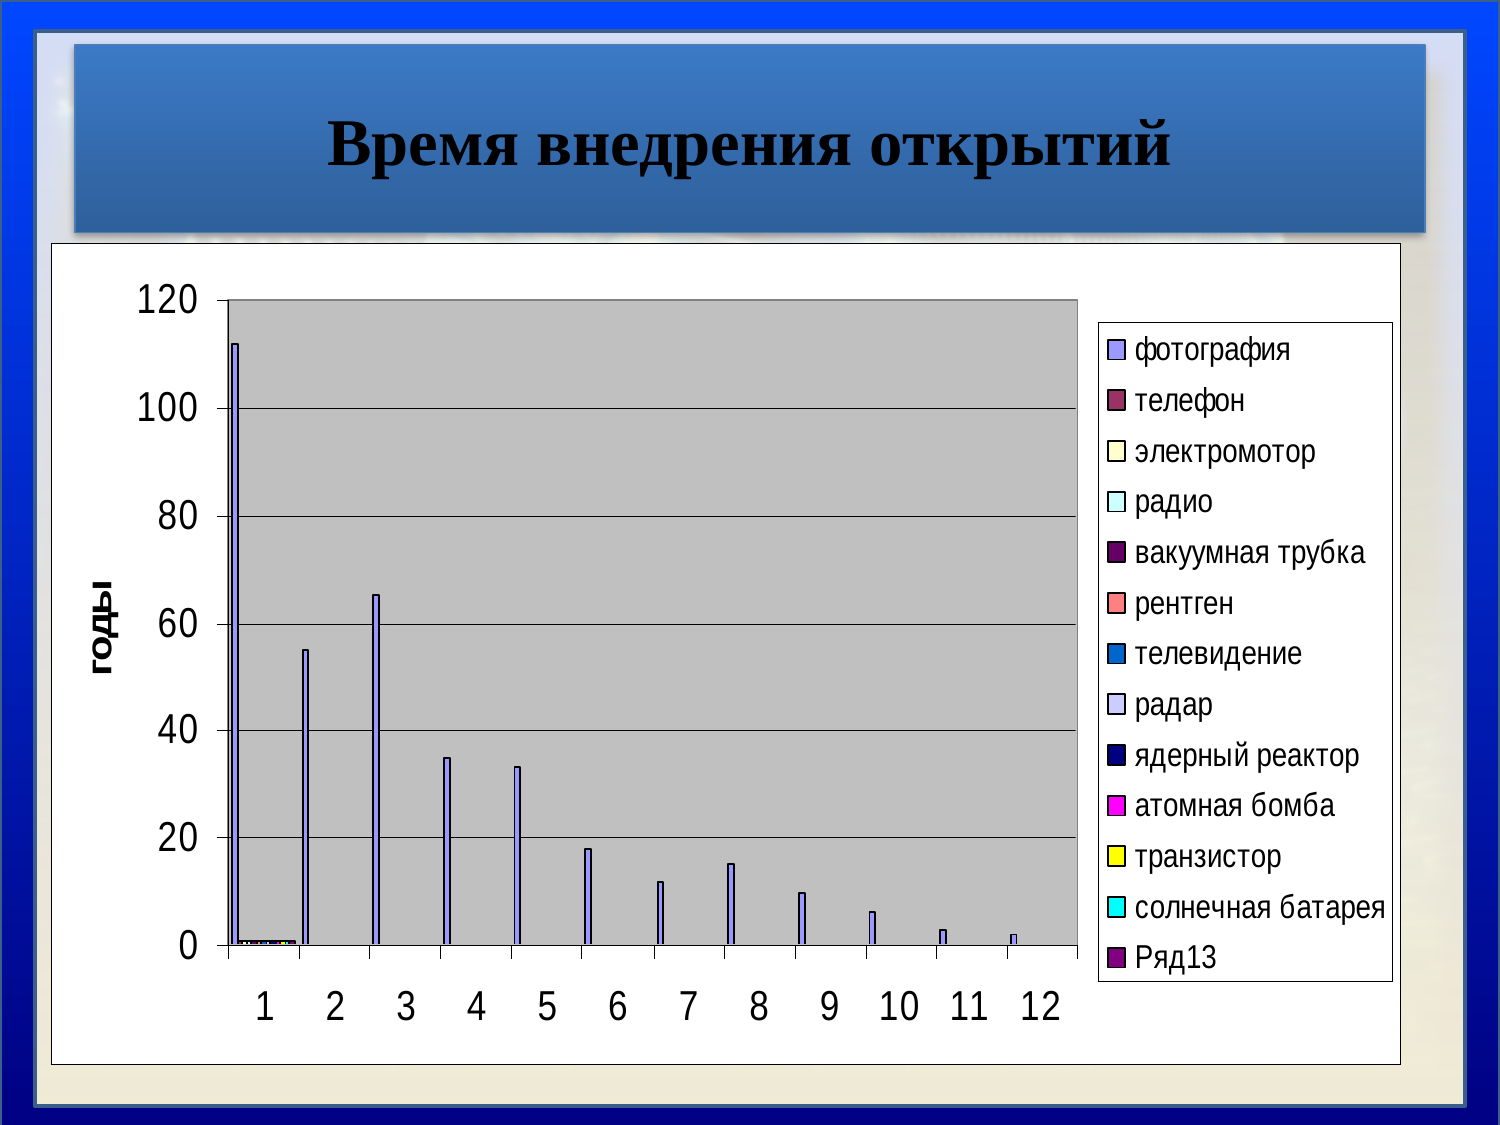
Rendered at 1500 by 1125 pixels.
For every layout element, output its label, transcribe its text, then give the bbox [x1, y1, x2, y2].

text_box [41, 231, 1412, 1076]
title Время внедрения открытий [74, 44, 1426, 233]
